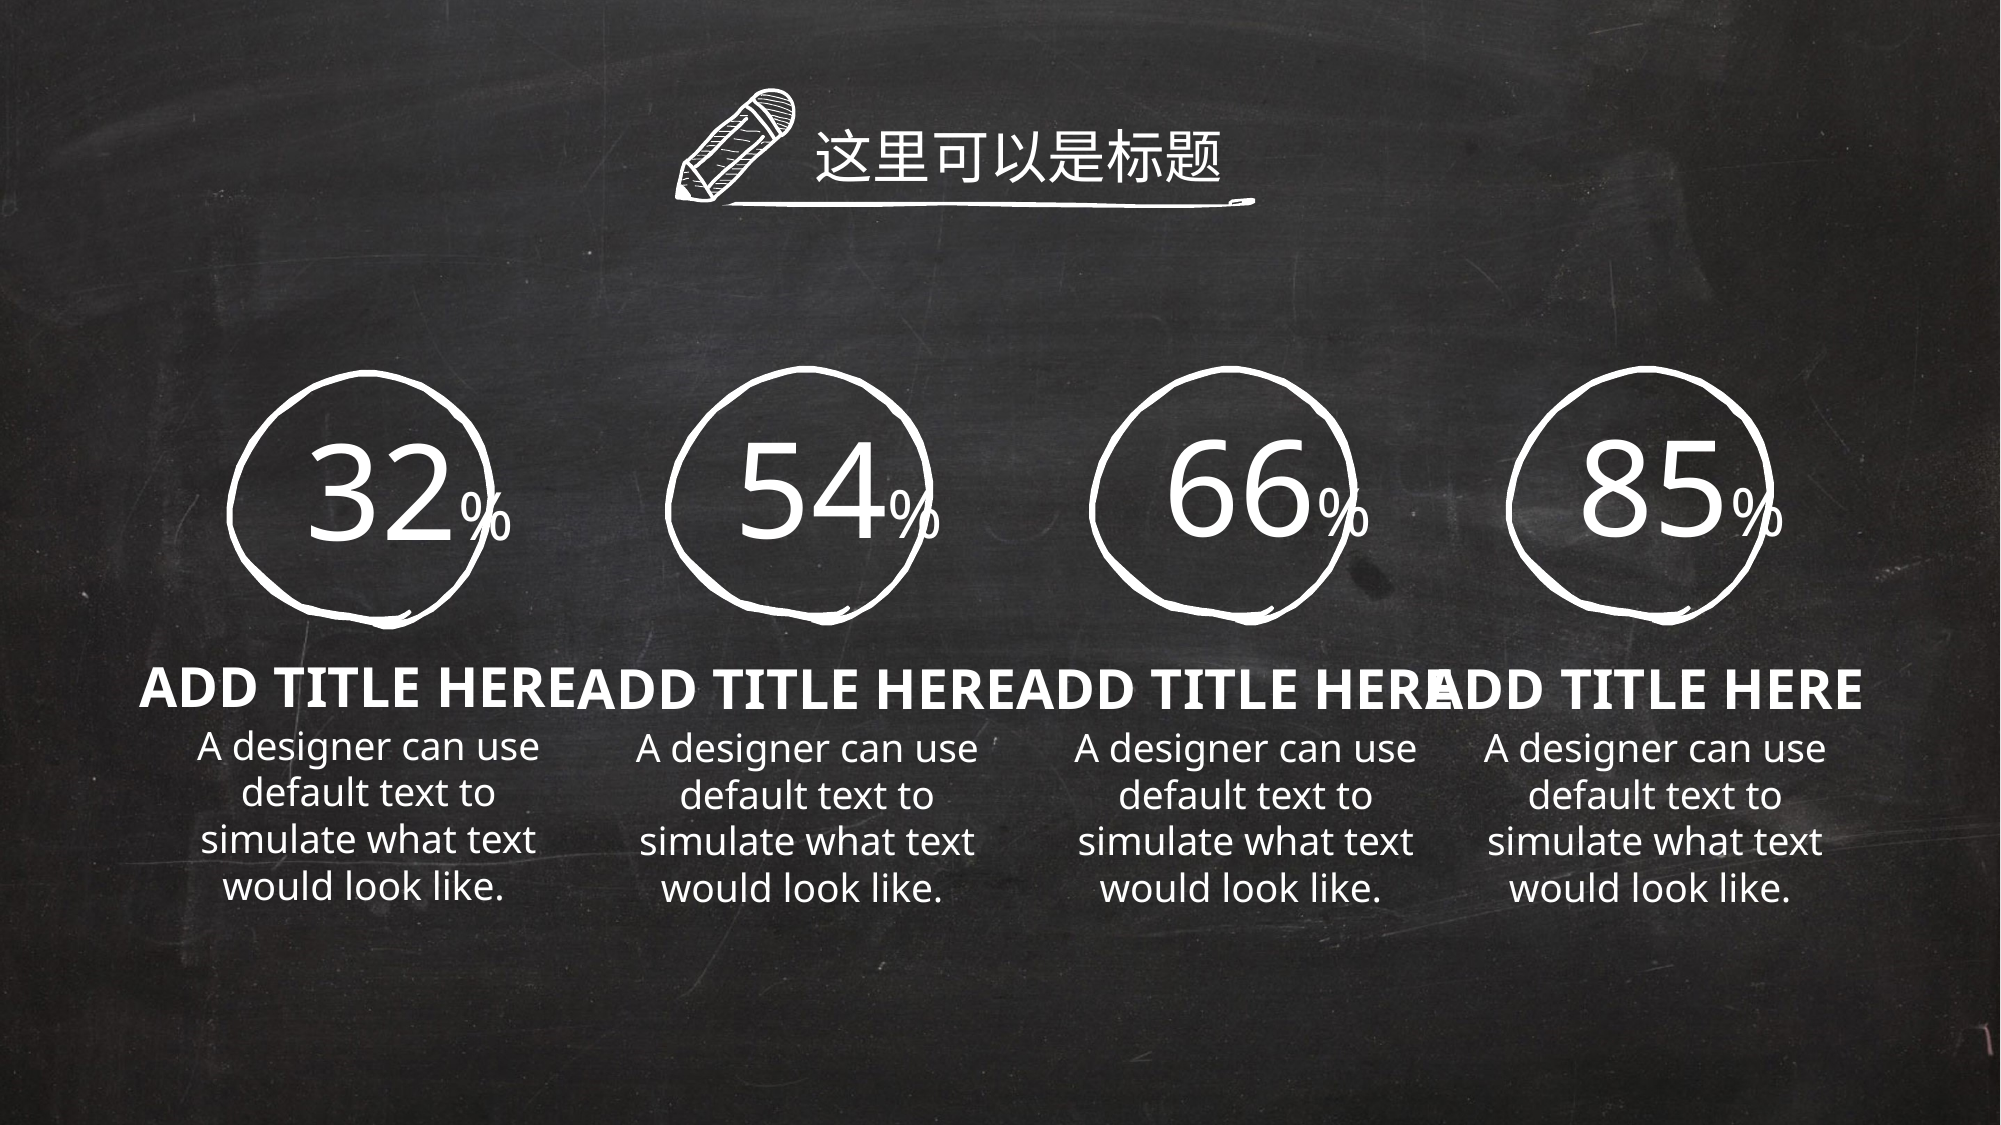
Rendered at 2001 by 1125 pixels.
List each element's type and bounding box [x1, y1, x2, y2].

text_box [617, 646, 998, 873]
text_box [1465, 646, 1846, 873]
text_box [1505, 365, 1849, 626]
text_box [665, 365, 1006, 626]
text_box [675, 88, 1285, 208]
text_box [178, 644, 559, 871]
text_box [226, 369, 577, 630]
picture [0, 0, 2001, 1125]
text_box [1089, 365, 1435, 626]
text_box [1055, 646, 1436, 873]
